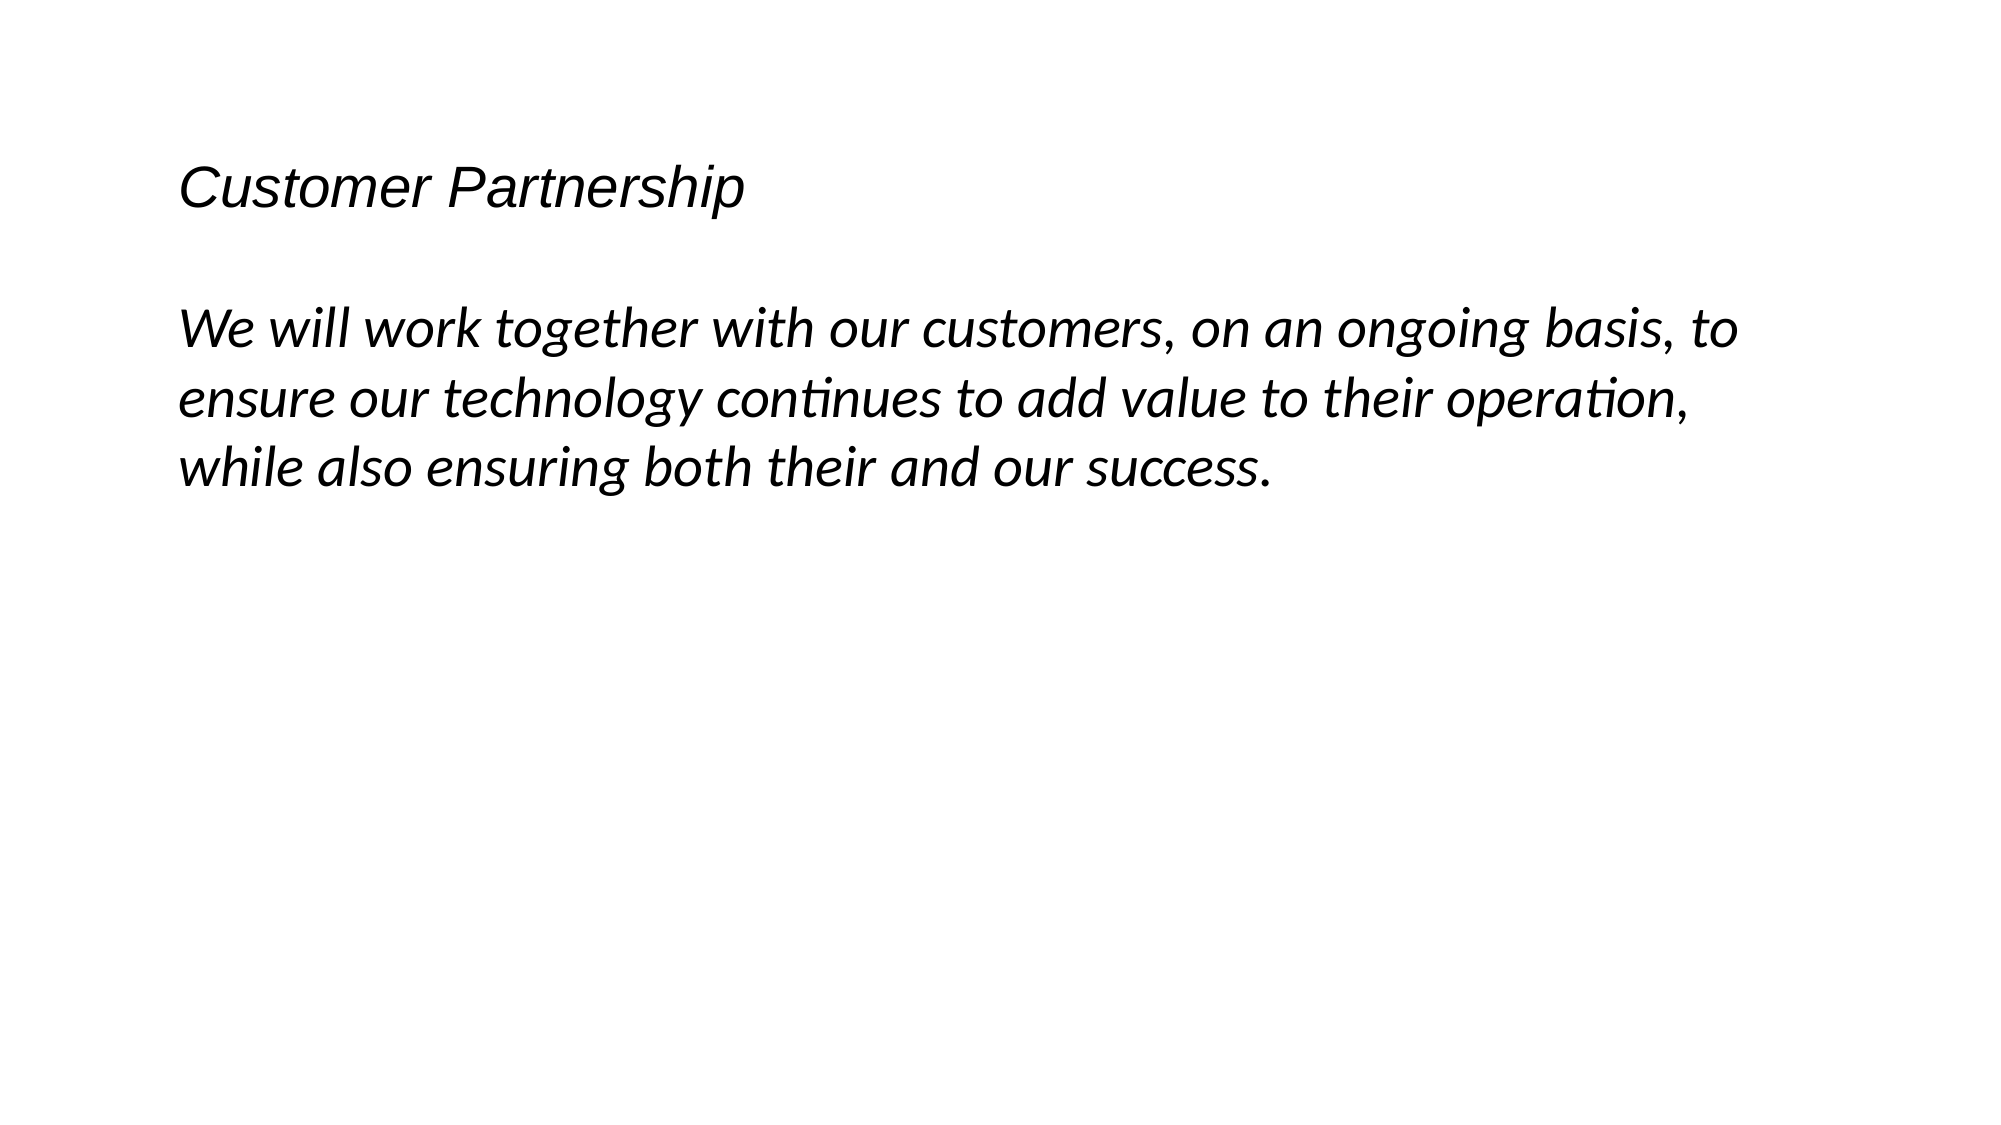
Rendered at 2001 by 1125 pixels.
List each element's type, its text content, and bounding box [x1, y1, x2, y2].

text_box Customer Partnership We will work together with our customers, on an ongoing basis, to ensure our technology continues to add value to their operation, while also ensuring both their and our success. [163, 141, 1762, 506]
